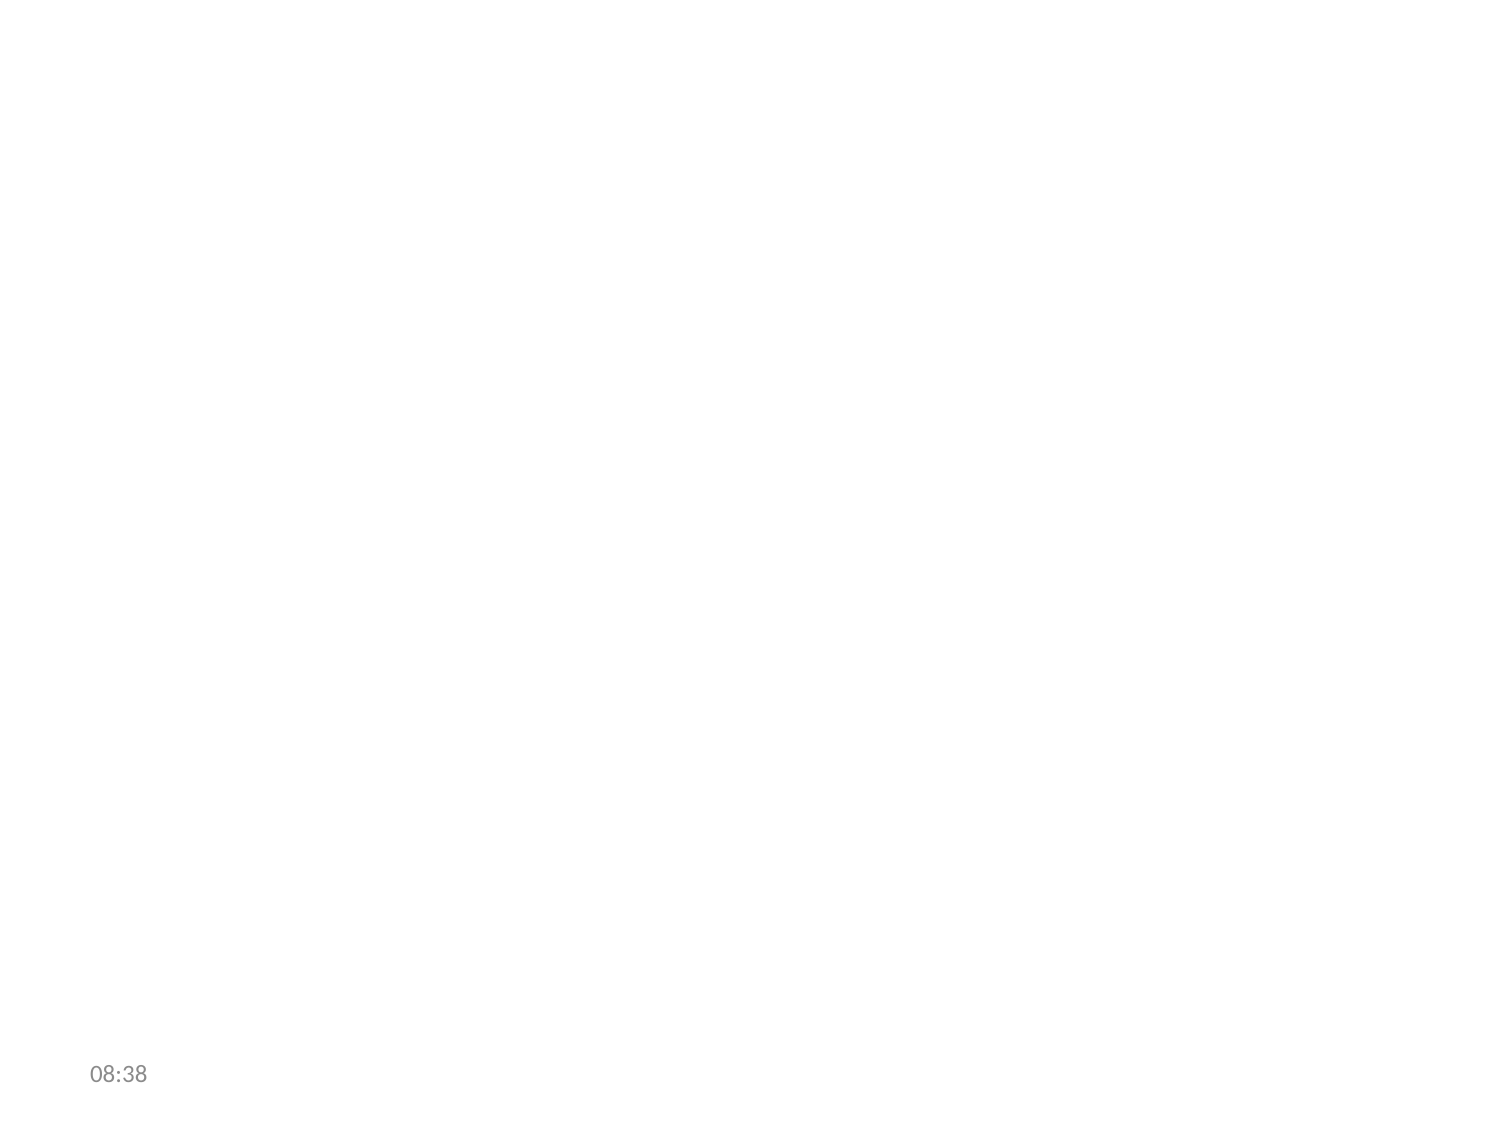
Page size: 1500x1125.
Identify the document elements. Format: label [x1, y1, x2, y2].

slide_number [75, 1042, 425, 1103]
